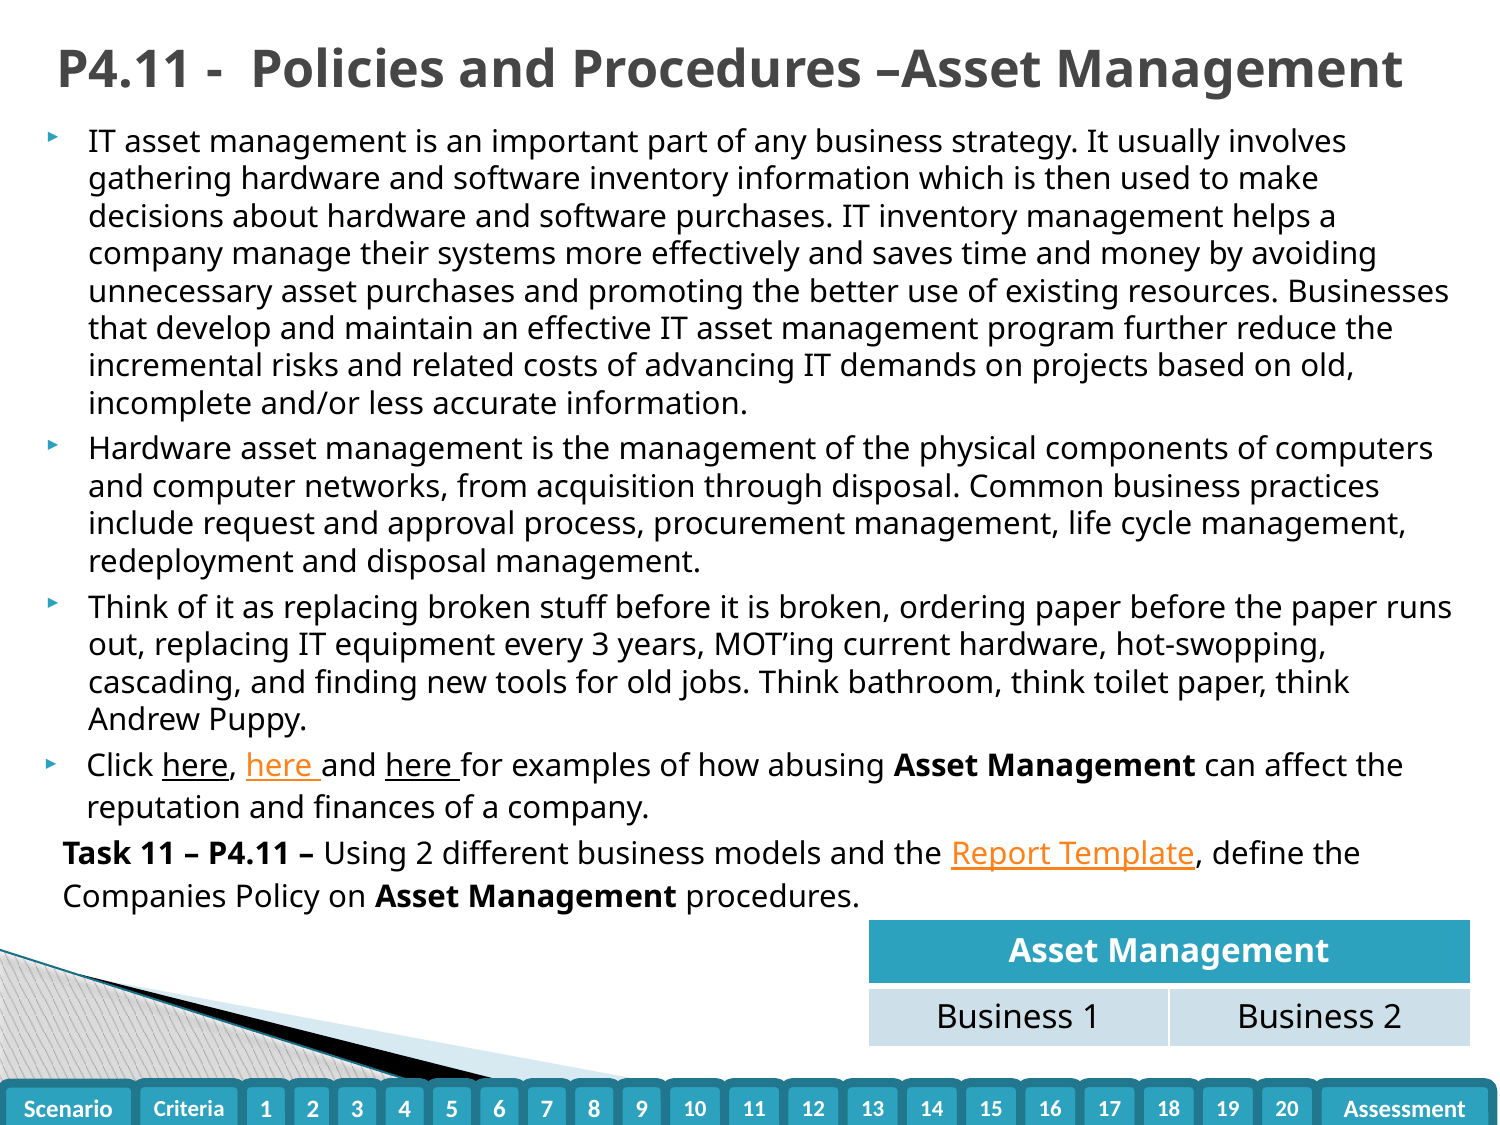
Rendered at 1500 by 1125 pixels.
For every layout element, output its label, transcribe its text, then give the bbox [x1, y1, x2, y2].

table_cell Business 2 [1170, 989, 1470, 1046]
title P4.11 - Policies and Procedures –Asset Management [41, 19, 1459, 114]
table_header Asset Management [869, 920, 1470, 983]
list IT asset management is an important part of any business strategy. It usually involves gathering hardware and software inventory information which is then used to make decisions about hardware and software purchases. IT inventory management helps a company manage their systems more effectively and saves time and money by avoiding unnecessary asset purchases and promoting the better use of existing resources. Businesses that develop and maintain an effective IT asset management program further reduce the incremental risks and related costs of advancing IT demands on projects based on old, incomplete and/or less accurate information. Hardware asset management is the management of the physical components of computers and computer networks, from acquisition through disposal. Common business practices include request and approval process, procurement management, life cycle management, redeployment and disposal management. Think of it as replacing broken stuff before it is broken, ordering paper before the paper runs out, replacing IT equipment every 3 years, MOT’ing current hardware, hot-swopping, cascading, and finding new tools for old jobs. Think bathroom, think toilet paper, think Andrew Puppy. Click here, here and here for examples of how abusing Asset Management can affect the reputation and finances of a company. Task 11 – P4.11 – Using 2 different business models and the Report Template, define the Companies Policy on Asset Management procedures. [29, 113, 1471, 905]
table_cell Business 1 [869, 989, 1168, 1046]
